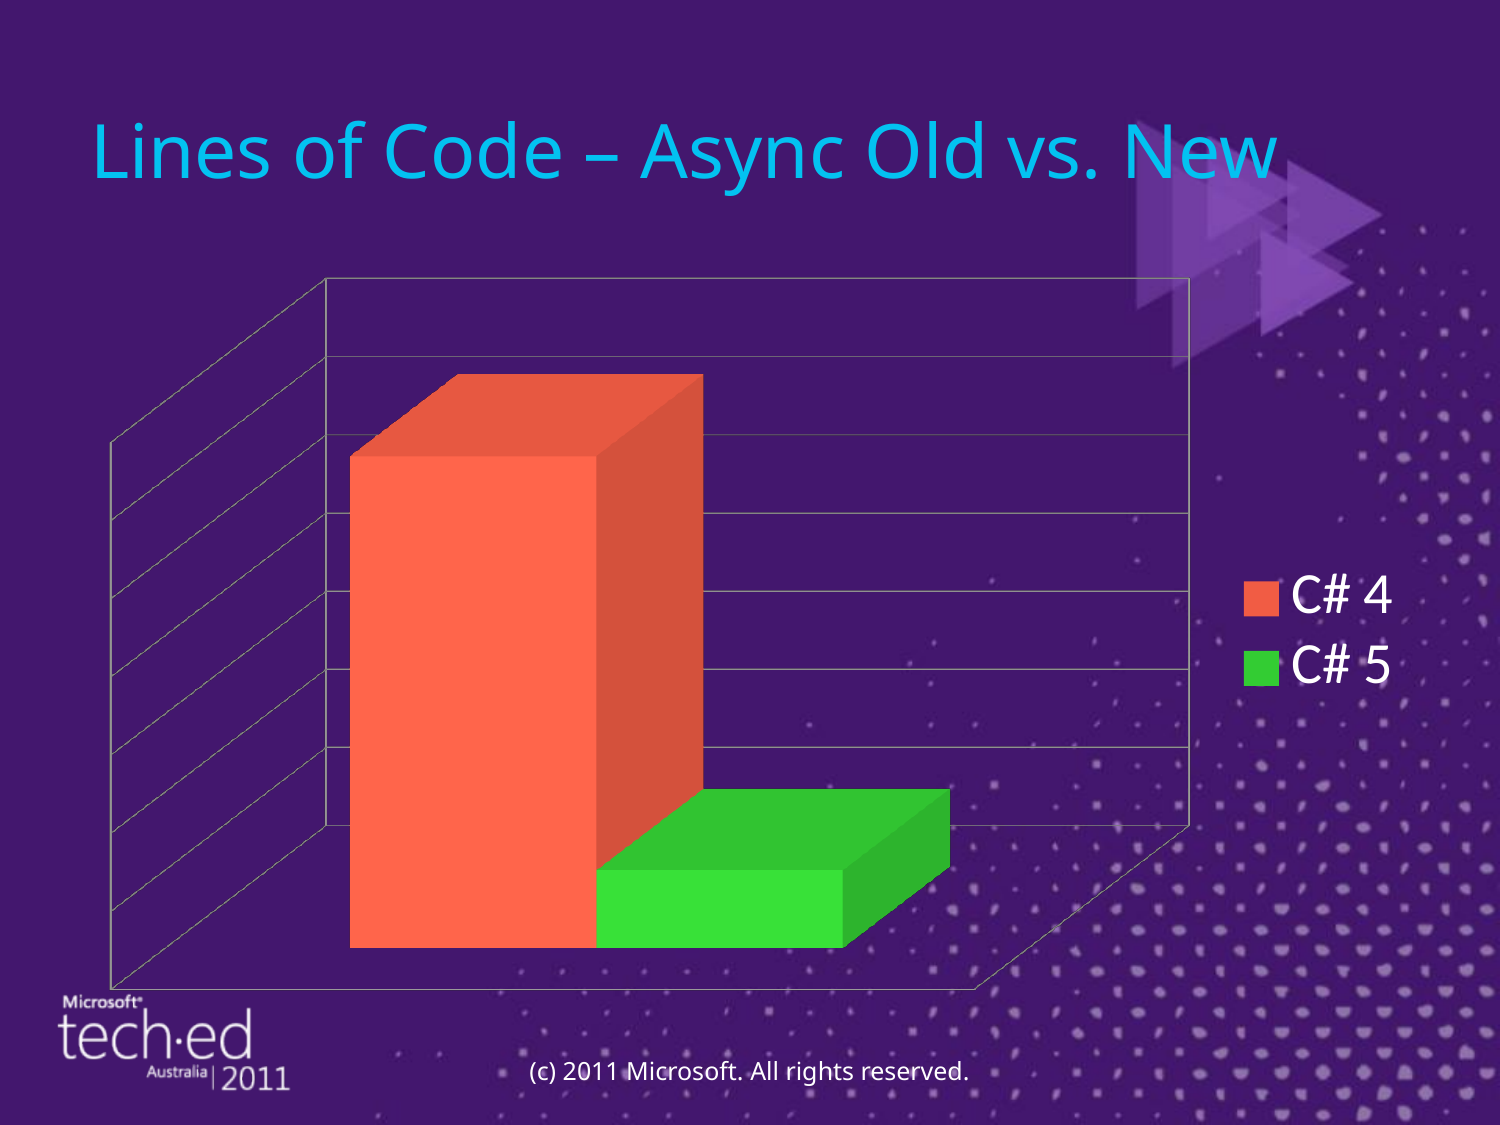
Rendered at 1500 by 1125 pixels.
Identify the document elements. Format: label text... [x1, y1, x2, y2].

picture [0, 0, 1500, 1125]
title Lines of Code – Async Old vs. New [75, 54, 1425, 243]
chart [74, 262, 1426, 1006]
footer (c) 2011 Microsoft. All rights reserved. [512, 1042, 988, 1103]
